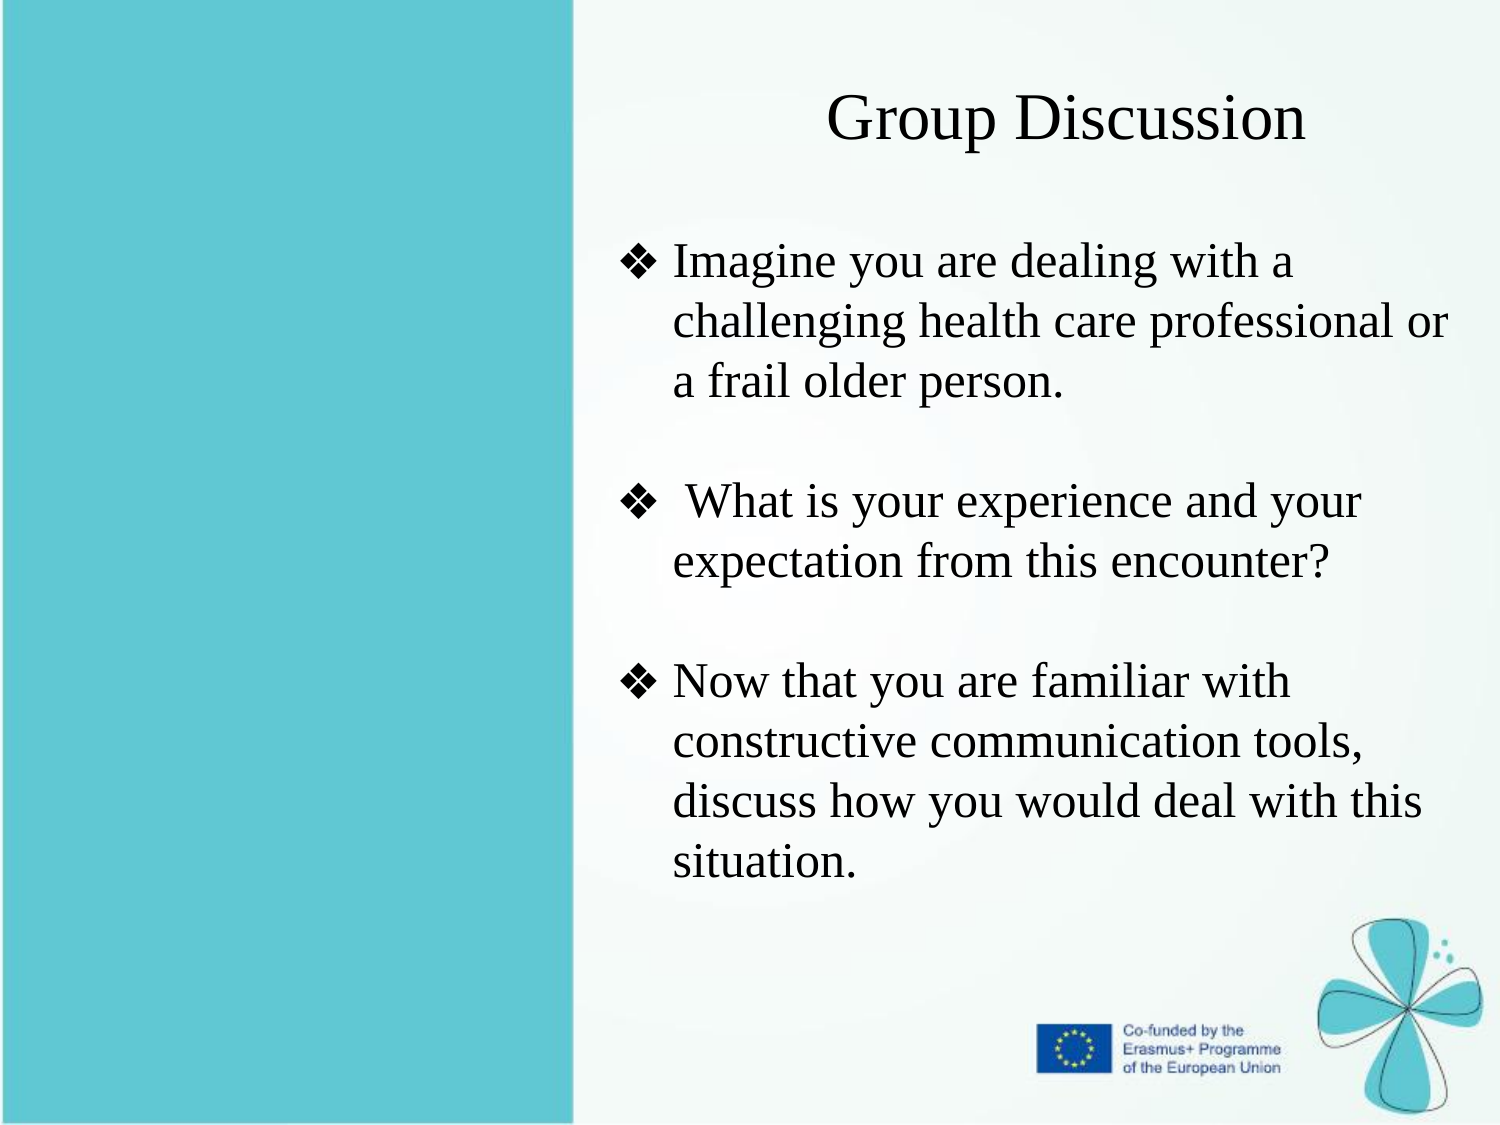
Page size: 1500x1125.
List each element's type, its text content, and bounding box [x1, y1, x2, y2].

text_box Group Discussion [754, 65, 1381, 161]
picture [0, 0, 1500, 1125]
text_box Imagine you are dealing with a challenging health care professional or a frail older person. What is your experience and your expectation from this encounter? Now that you are familiar with constructive communication tools, discuss how you would deal with this situation. [582, 219, 1467, 1015]
